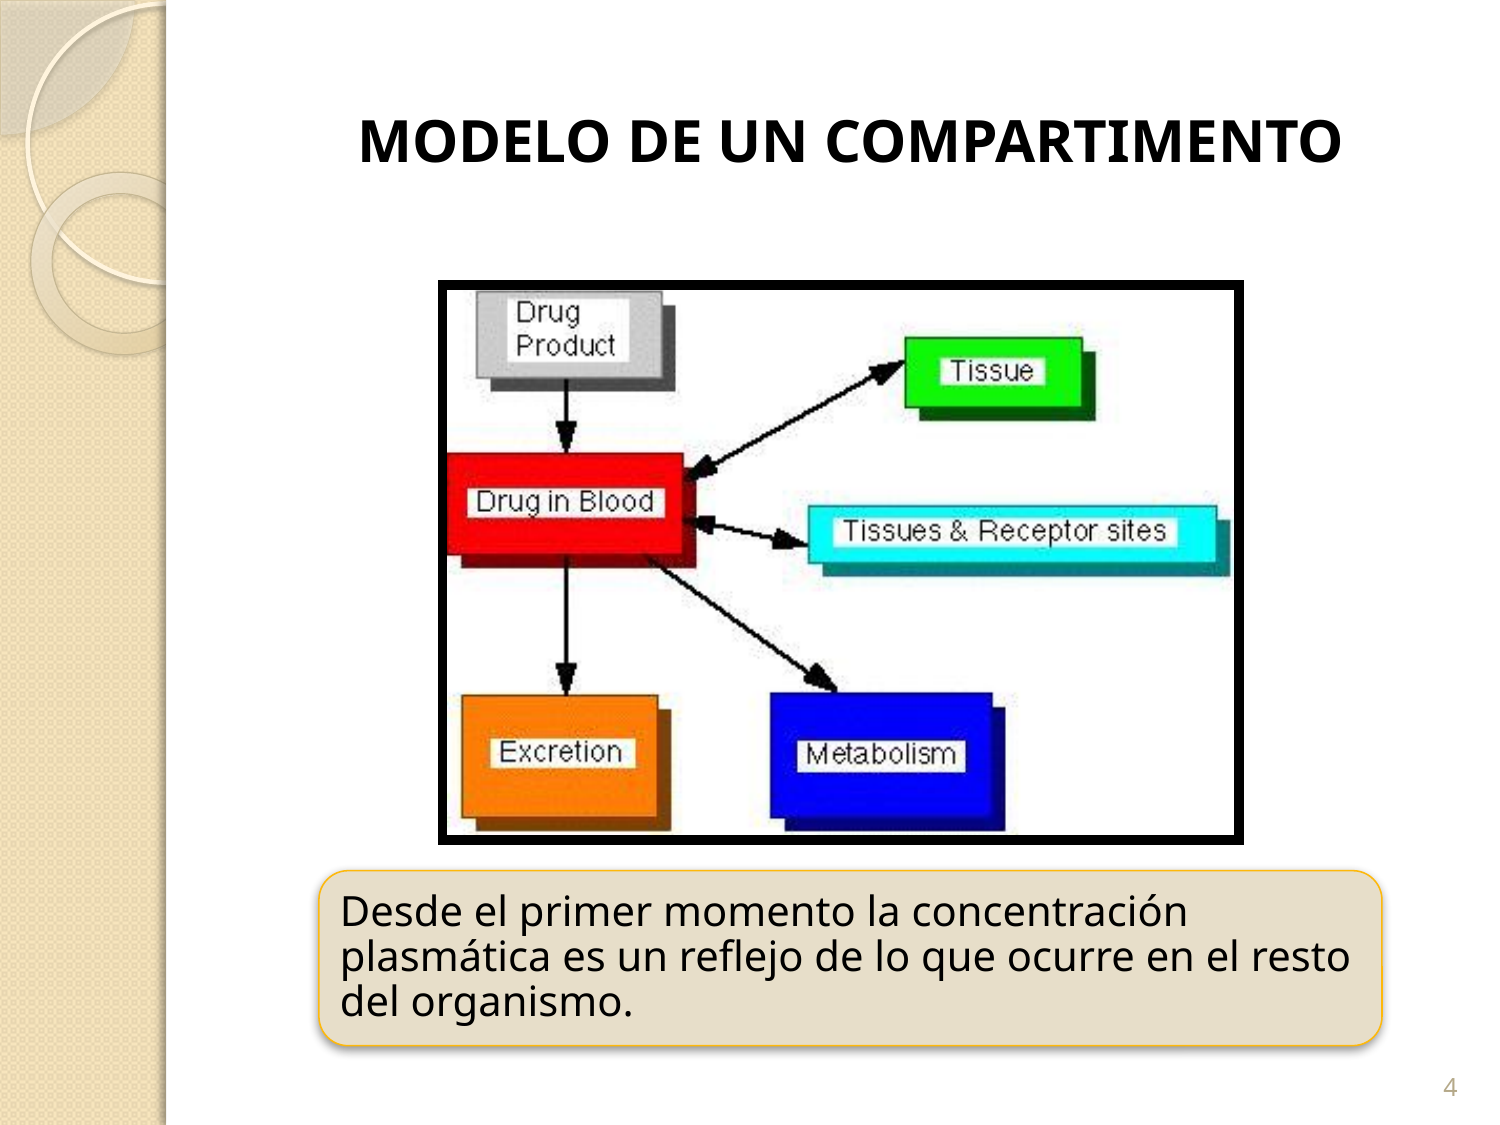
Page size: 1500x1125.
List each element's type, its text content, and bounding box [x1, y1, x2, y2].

title MODELO DE UN COMPARTIMENTO [235, 45, 1466, 233]
slide_number 4 [1413, 1034, 1488, 1113]
picture [446, 289, 1235, 836]
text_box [318, 869, 1383, 1047]
